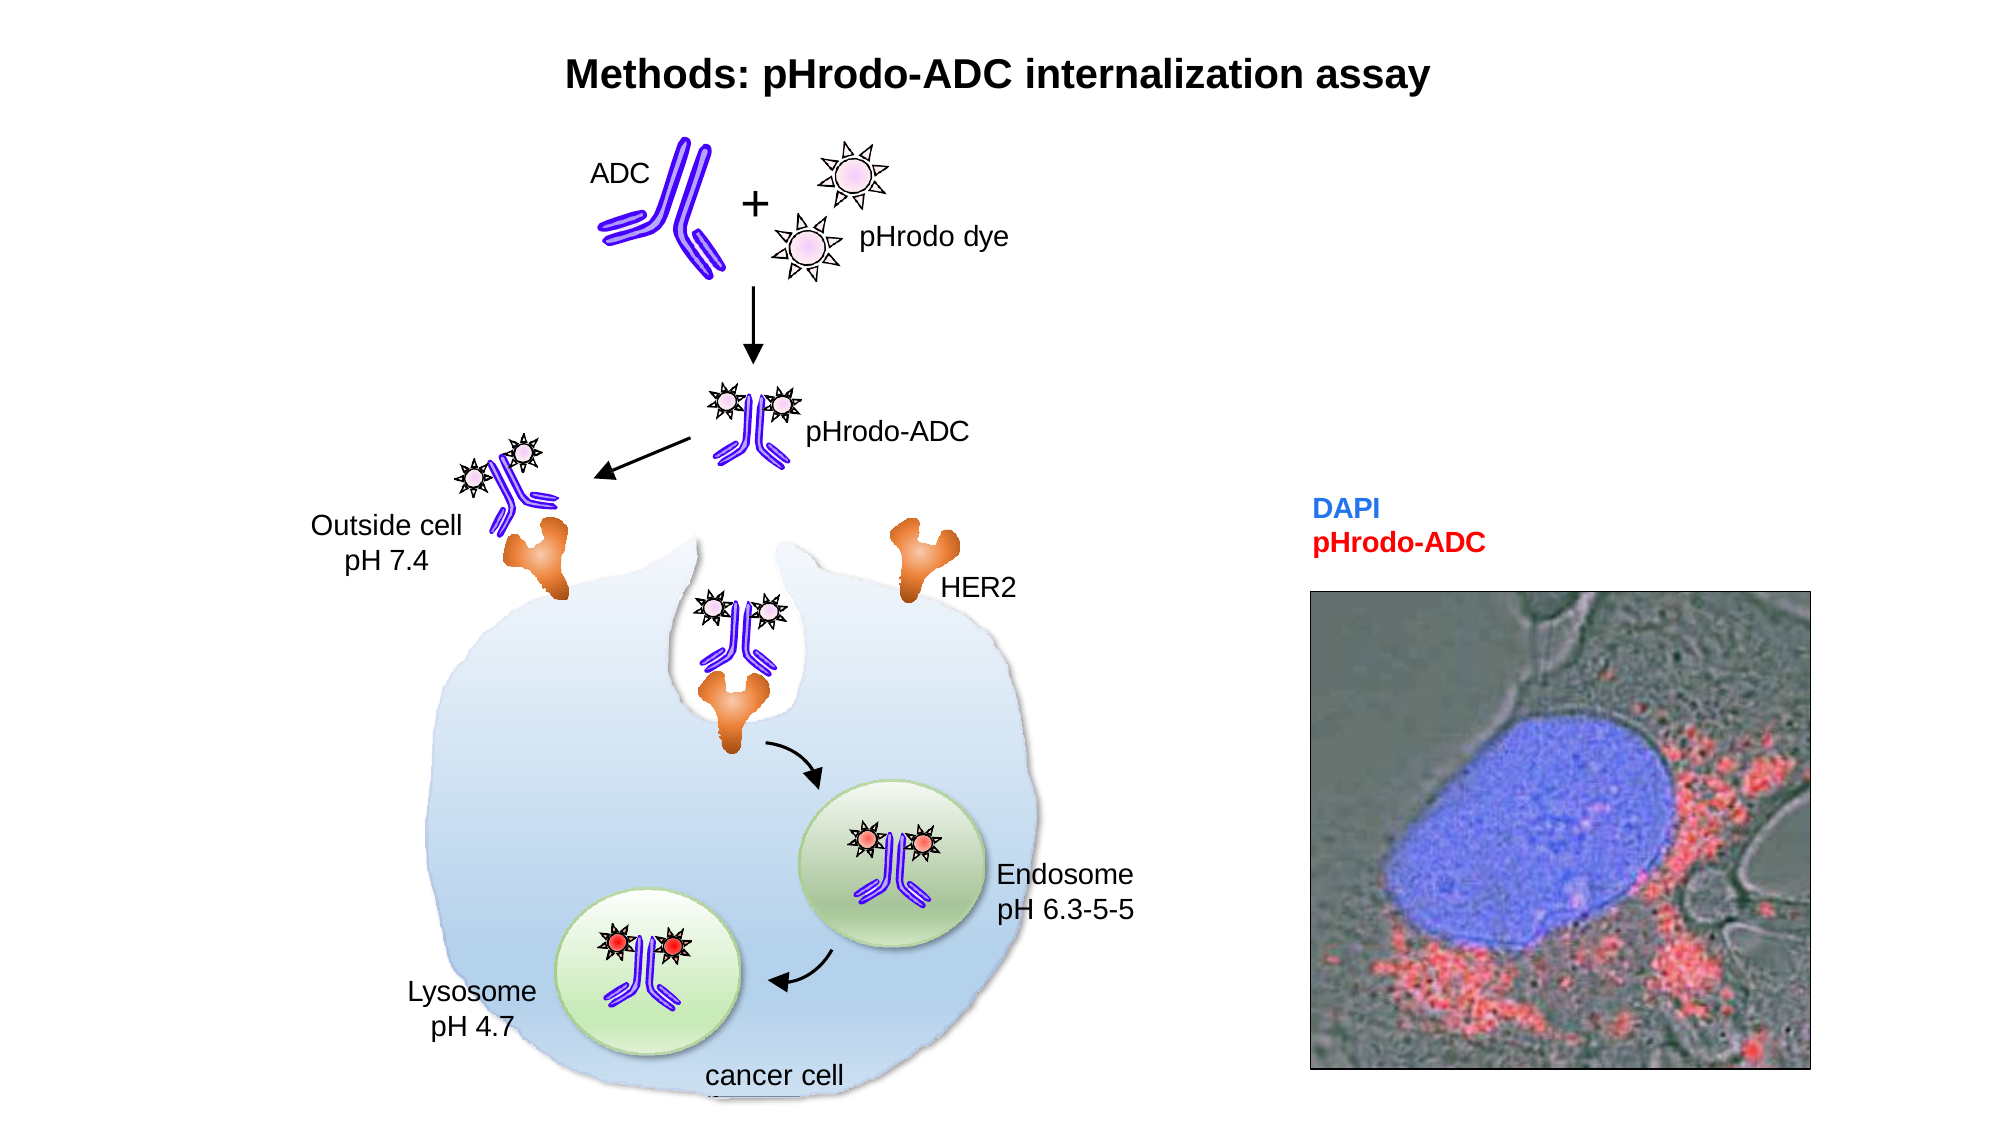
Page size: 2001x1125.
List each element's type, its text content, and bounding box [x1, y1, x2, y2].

title Methods: pHrodo-ADC internalization assay [562, 45, 1438, 236]
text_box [597, 136, 727, 281]
text_box [742, 286, 764, 365]
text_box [422, 517, 1047, 1110]
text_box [453, 382, 802, 539]
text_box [770, 141, 889, 283]
text_box Lysosome pH 4.7 cancer cell [405, 970, 417, 1092]
text_box pHrodo-ADC [807, 410, 975, 447]
text_box Endosome pH 6.3-5-5 [1051, 853, 1138, 926]
text_box DAPI pHrodo-ADC [1310, 487, 1491, 559]
text_box Outside cell pH 7.4 [308, 504, 448, 577]
text_box pHrodo dye [894, 215, 1012, 253]
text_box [1309, 591, 1812, 1070]
text_box + [738, 167, 765, 232]
text_box ADC [587, 152, 592, 190]
